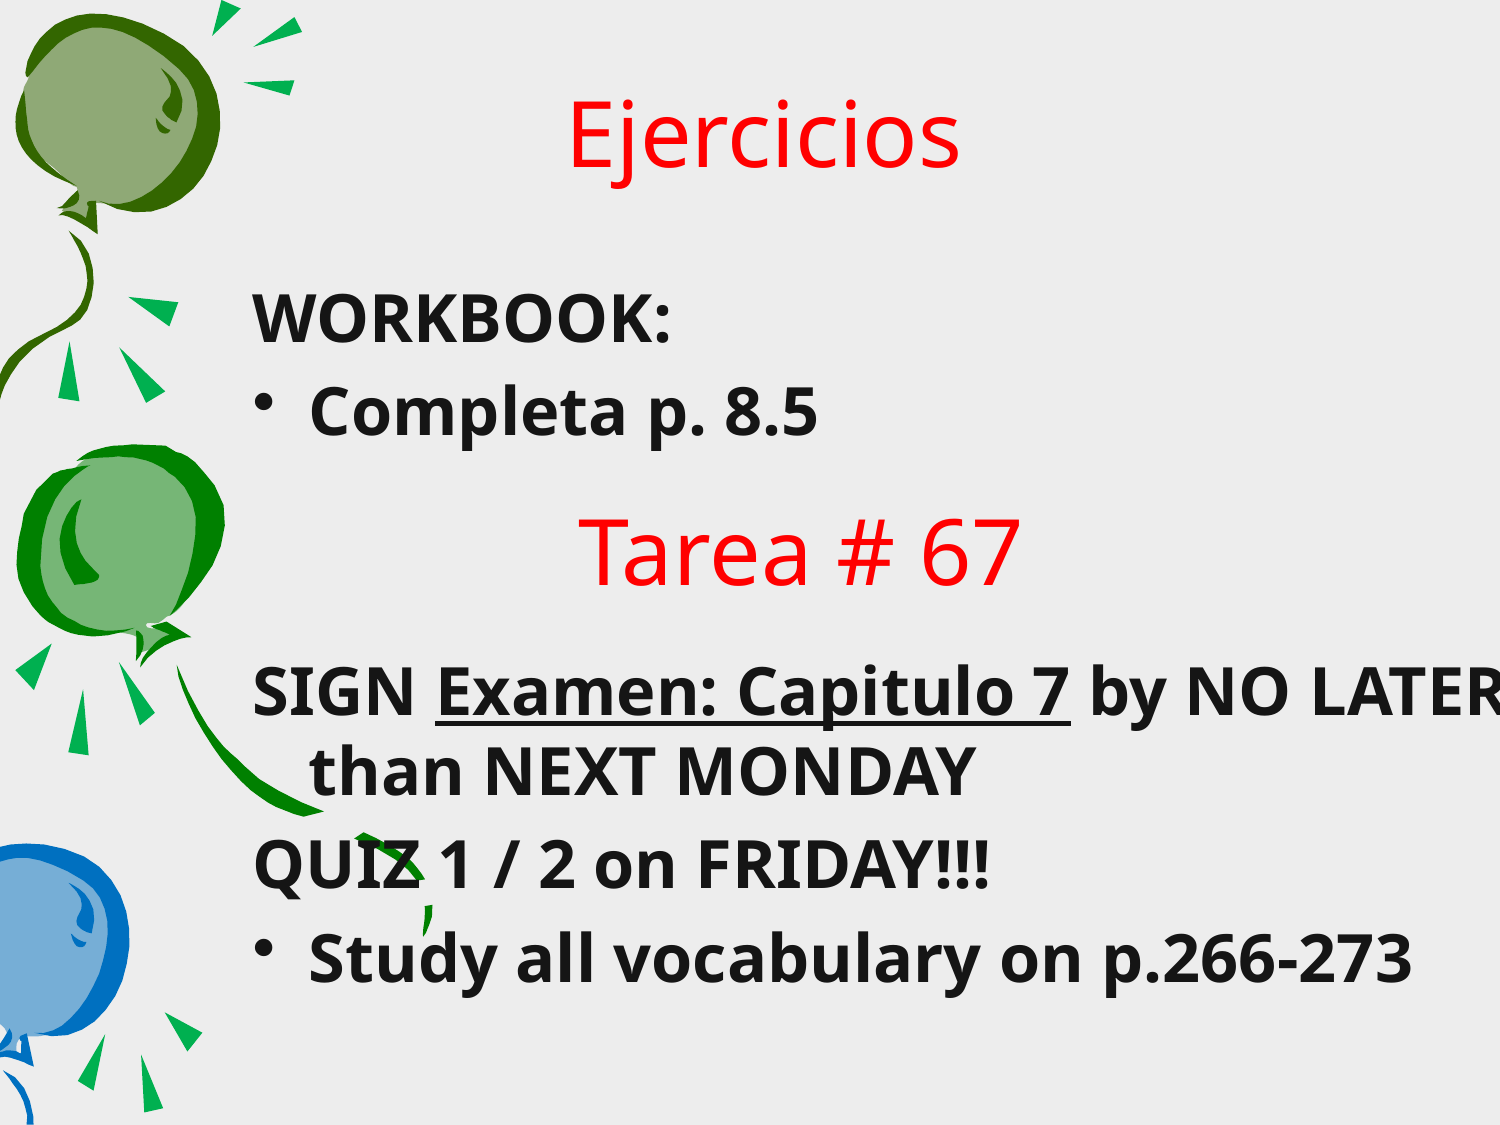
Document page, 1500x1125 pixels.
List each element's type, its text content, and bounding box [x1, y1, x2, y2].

text_box Tarea # 67 [124, 467, 1478, 613]
text_box Ejercicios [99, 49, 1453, 195]
list WORKBOOK: Completa p. 8.5 SIGN Examen: Capitulo 7 by NO LATER than NEXT MONDAY QUIZ 1 / 2 on FRIDAY!!! Study all vocabulary on p.266-273 [237, 174, 1500, 1113]
